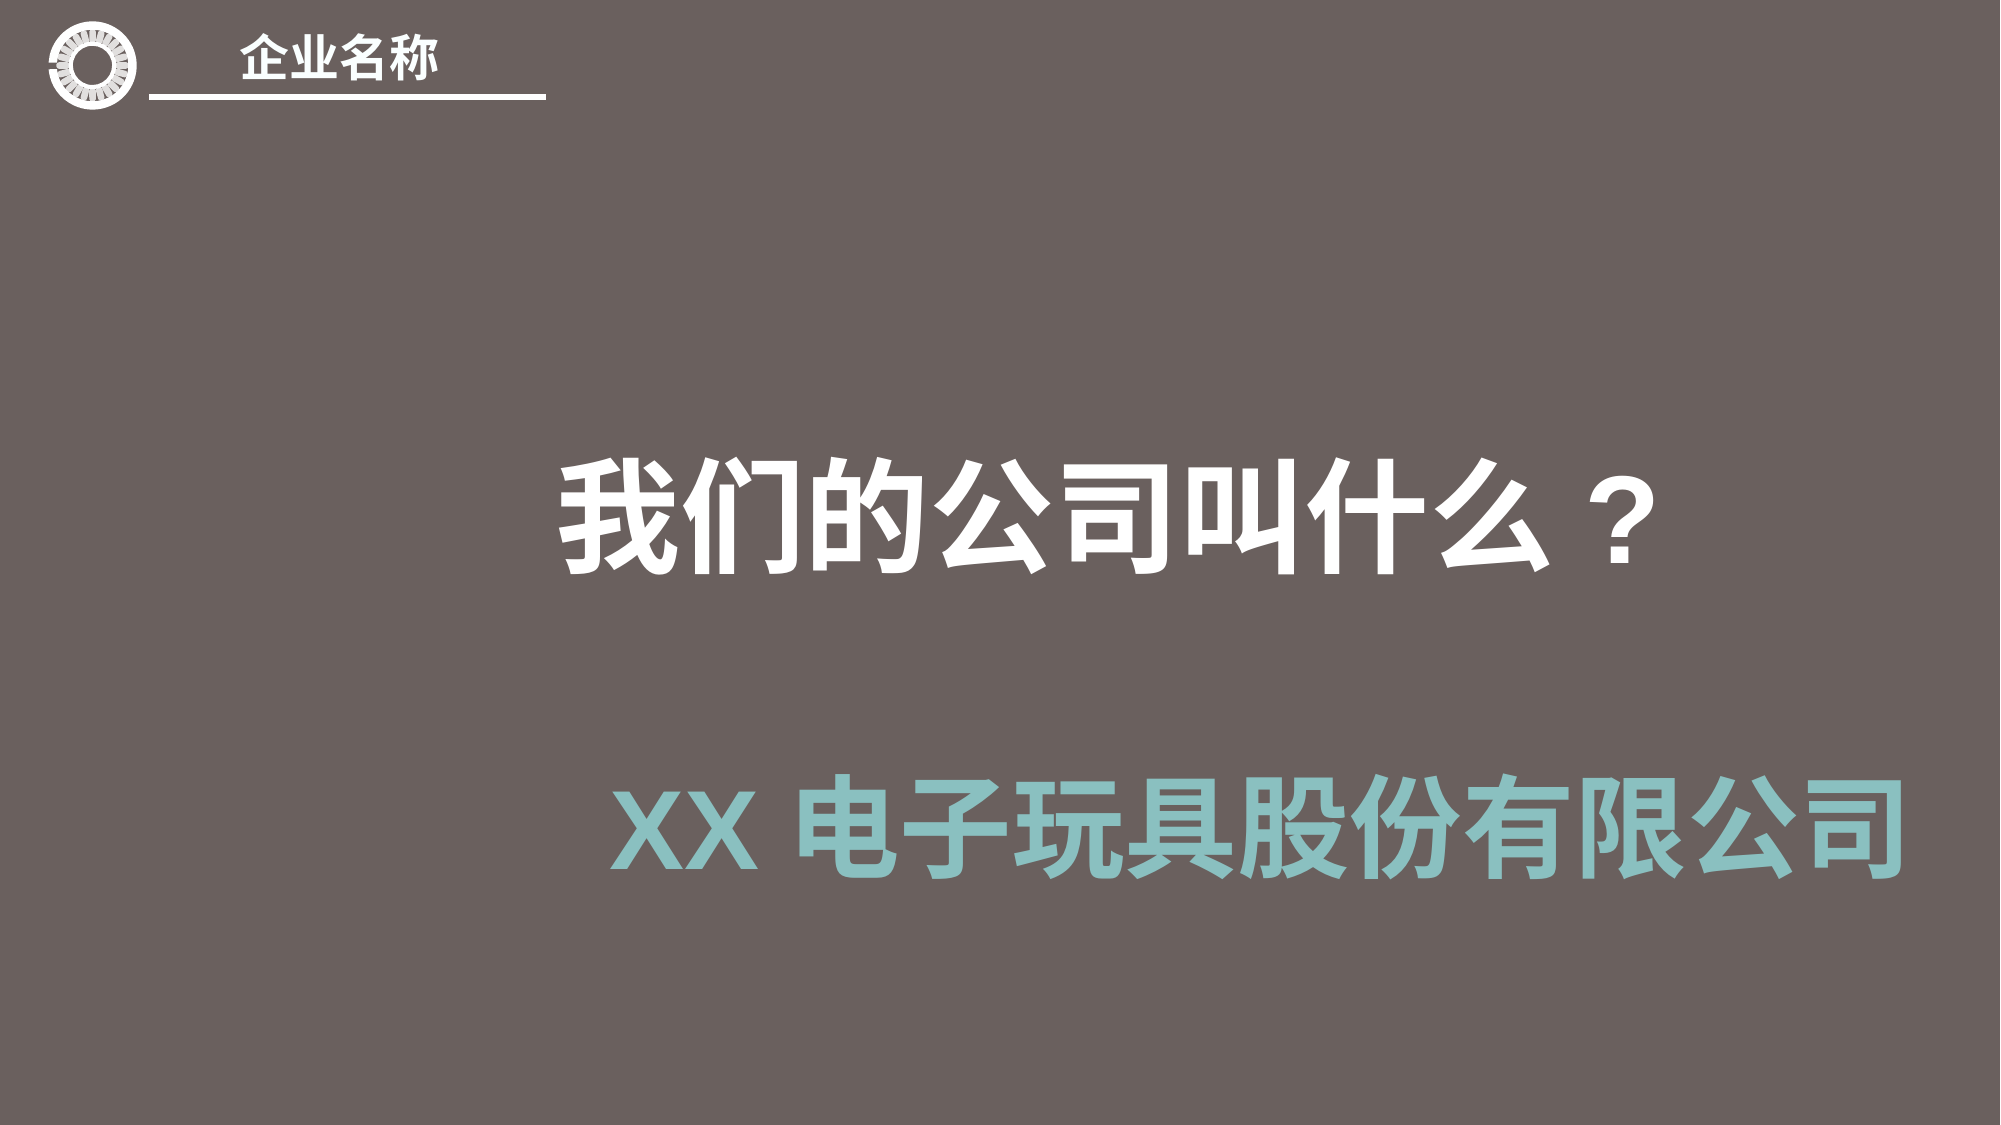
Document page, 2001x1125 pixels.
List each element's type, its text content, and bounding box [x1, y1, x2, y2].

text_box 我们的公司叫什么? [540, 431, 1593, 747]
text_box XX电子玩具股份有限公司 [595, 749, 2000, 900]
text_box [48, 21, 137, 110]
text_box 企业名称 [142, 31, 564, 89]
